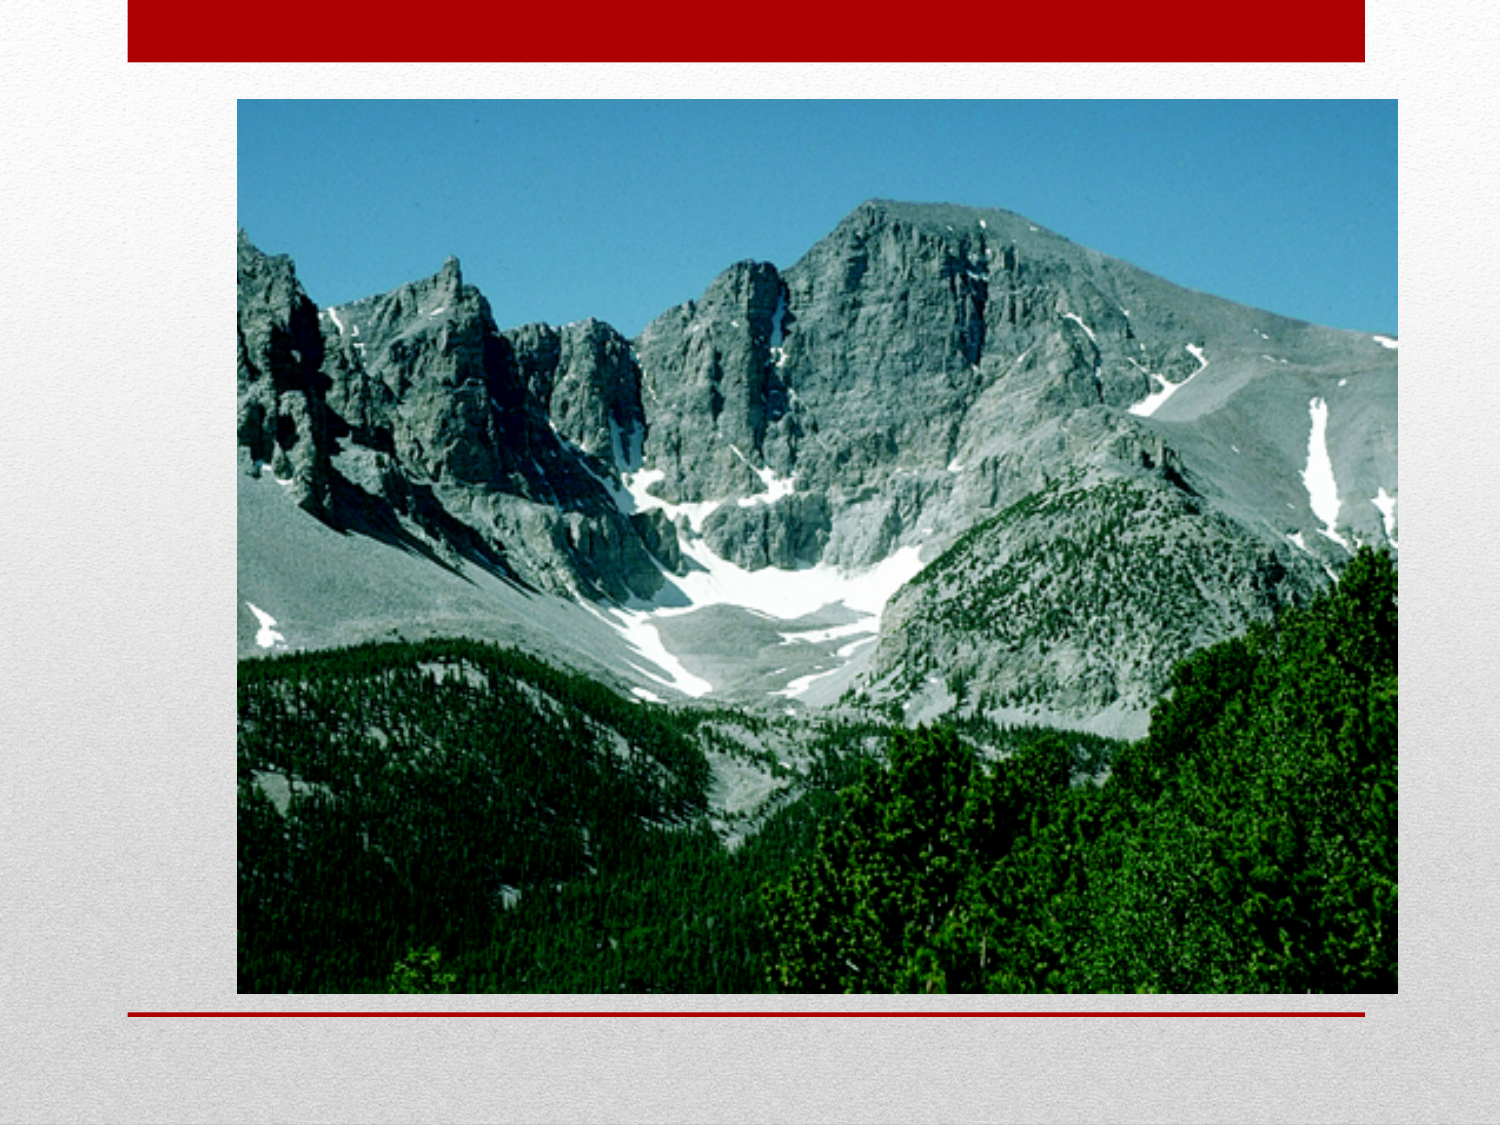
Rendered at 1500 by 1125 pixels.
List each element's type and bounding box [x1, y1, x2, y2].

picture [236, 99, 1398, 995]
